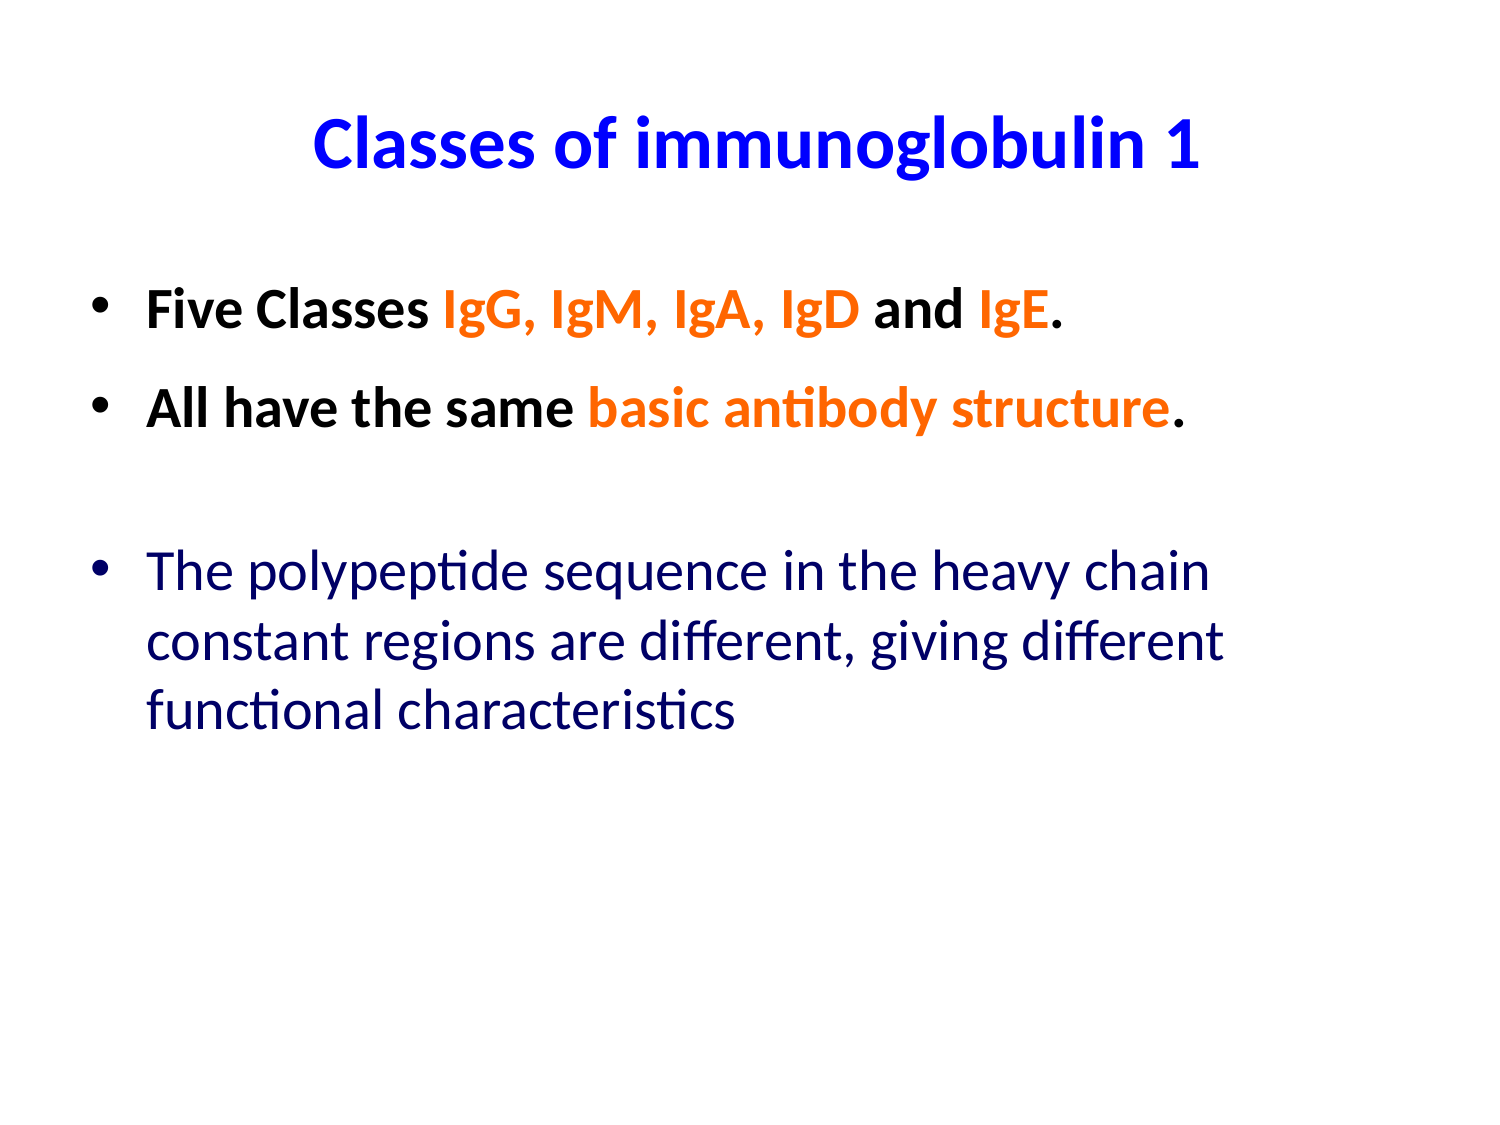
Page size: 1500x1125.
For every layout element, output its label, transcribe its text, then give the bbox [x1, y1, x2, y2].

title Classes of immunoglobulin 1 [75, 45, 1425, 233]
list Five Classes IgG, IgM, IgA, IgD and IgE. All have the same basic antibody structure. The polypeptide sequence in the heavy chain constant regions are different, giving different functional characteristics [75, 262, 1425, 1005]
